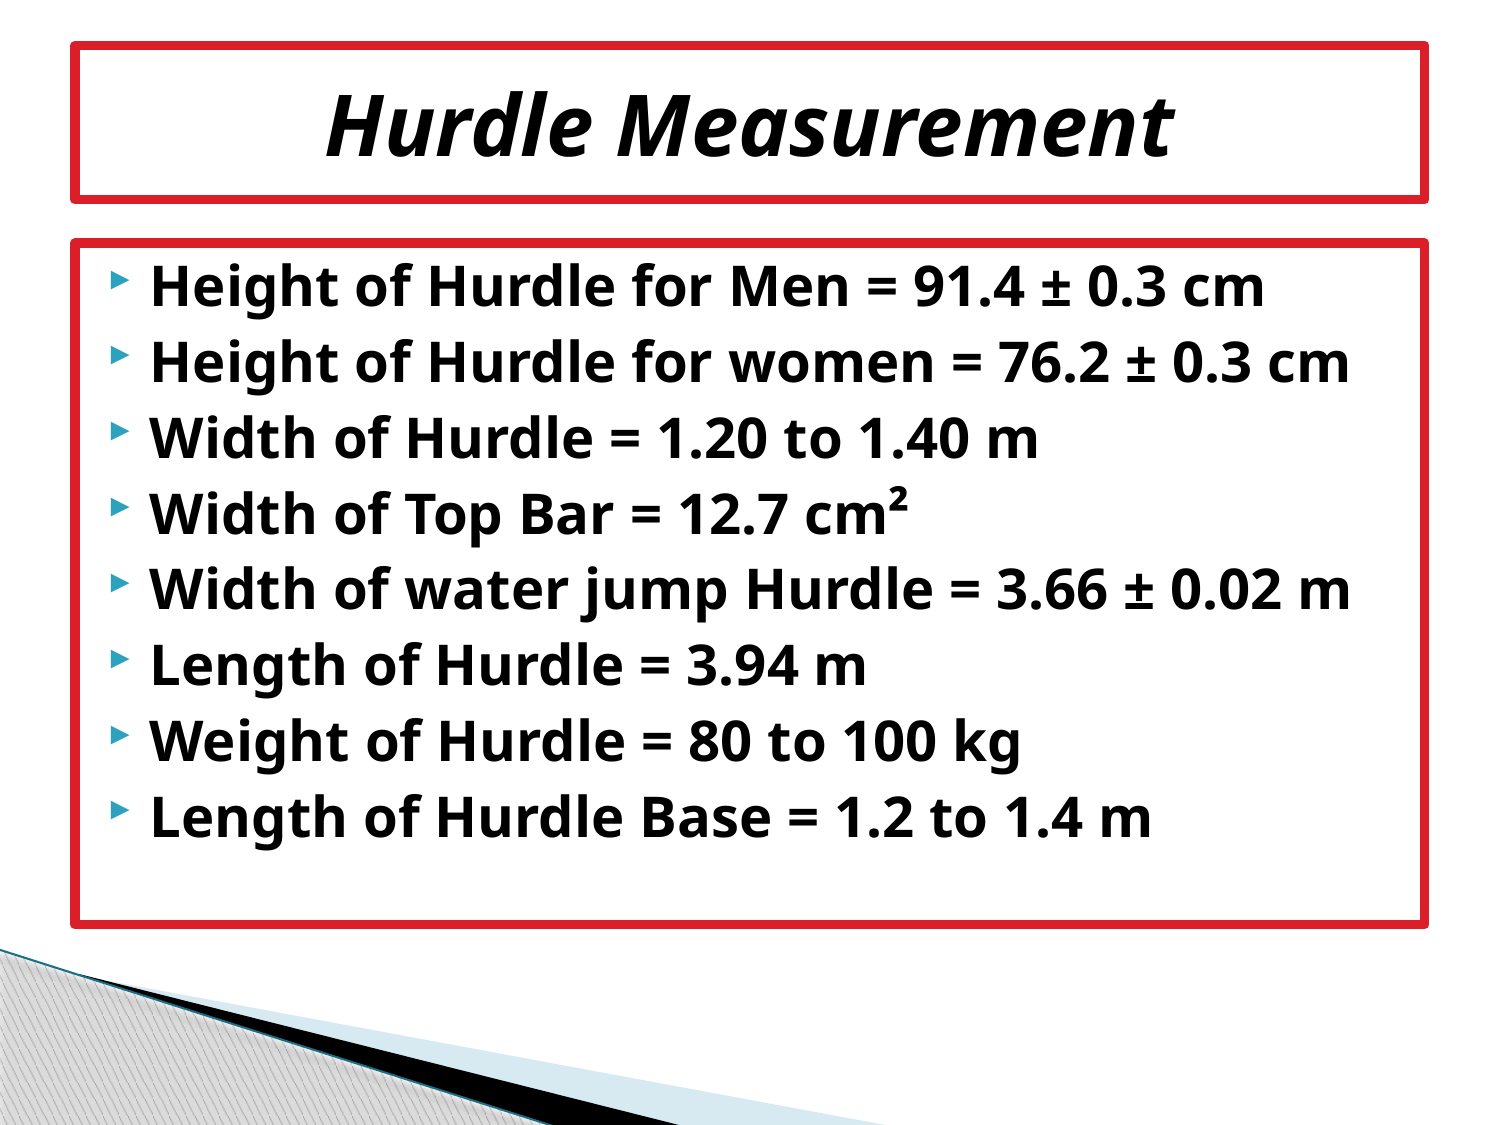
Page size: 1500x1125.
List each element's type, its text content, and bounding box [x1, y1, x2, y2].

title Hurdle Measurement [70, 41, 1429, 204]
list Height of Hurdle for Men = 91.4 ± 0.3 cm Height of Hurdle for women = 76.2 ± 0.3 cm Width of Hurdle = 1.20 to 1.40 m Width of Top Bar = 12.7 cm² Width of water jump Hurdle = 3.66 ± 0.02 m Length of Hurdle = 3.94 m Weight of Hurdle = 80 to 100 kg Length of Hurdle Base = 1.2 to 1.4 m [70, 238, 1429, 929]
